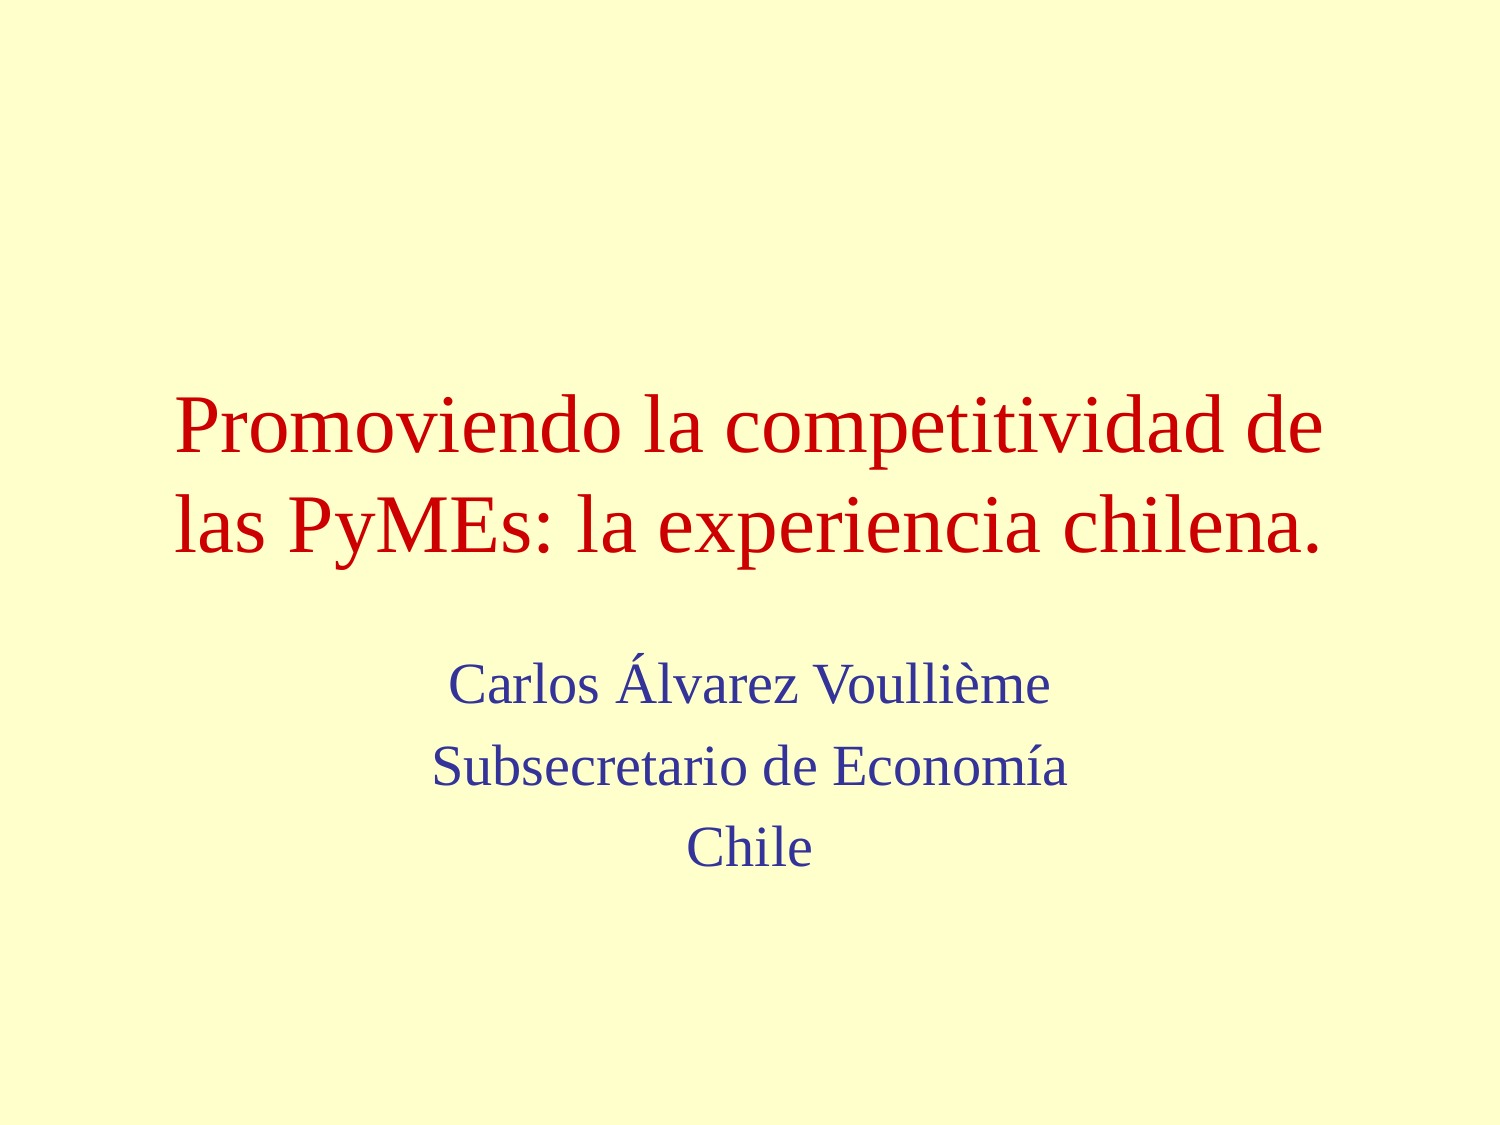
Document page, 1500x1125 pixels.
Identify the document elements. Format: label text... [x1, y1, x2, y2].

title Promoviendo la competitividad de las PyMEs: la experiencia chilena. [112, 374, 1388, 563]
subtitle Carlos Álvarez Voullième Subsecretario de Economía Chile [224, 637, 1276, 926]
